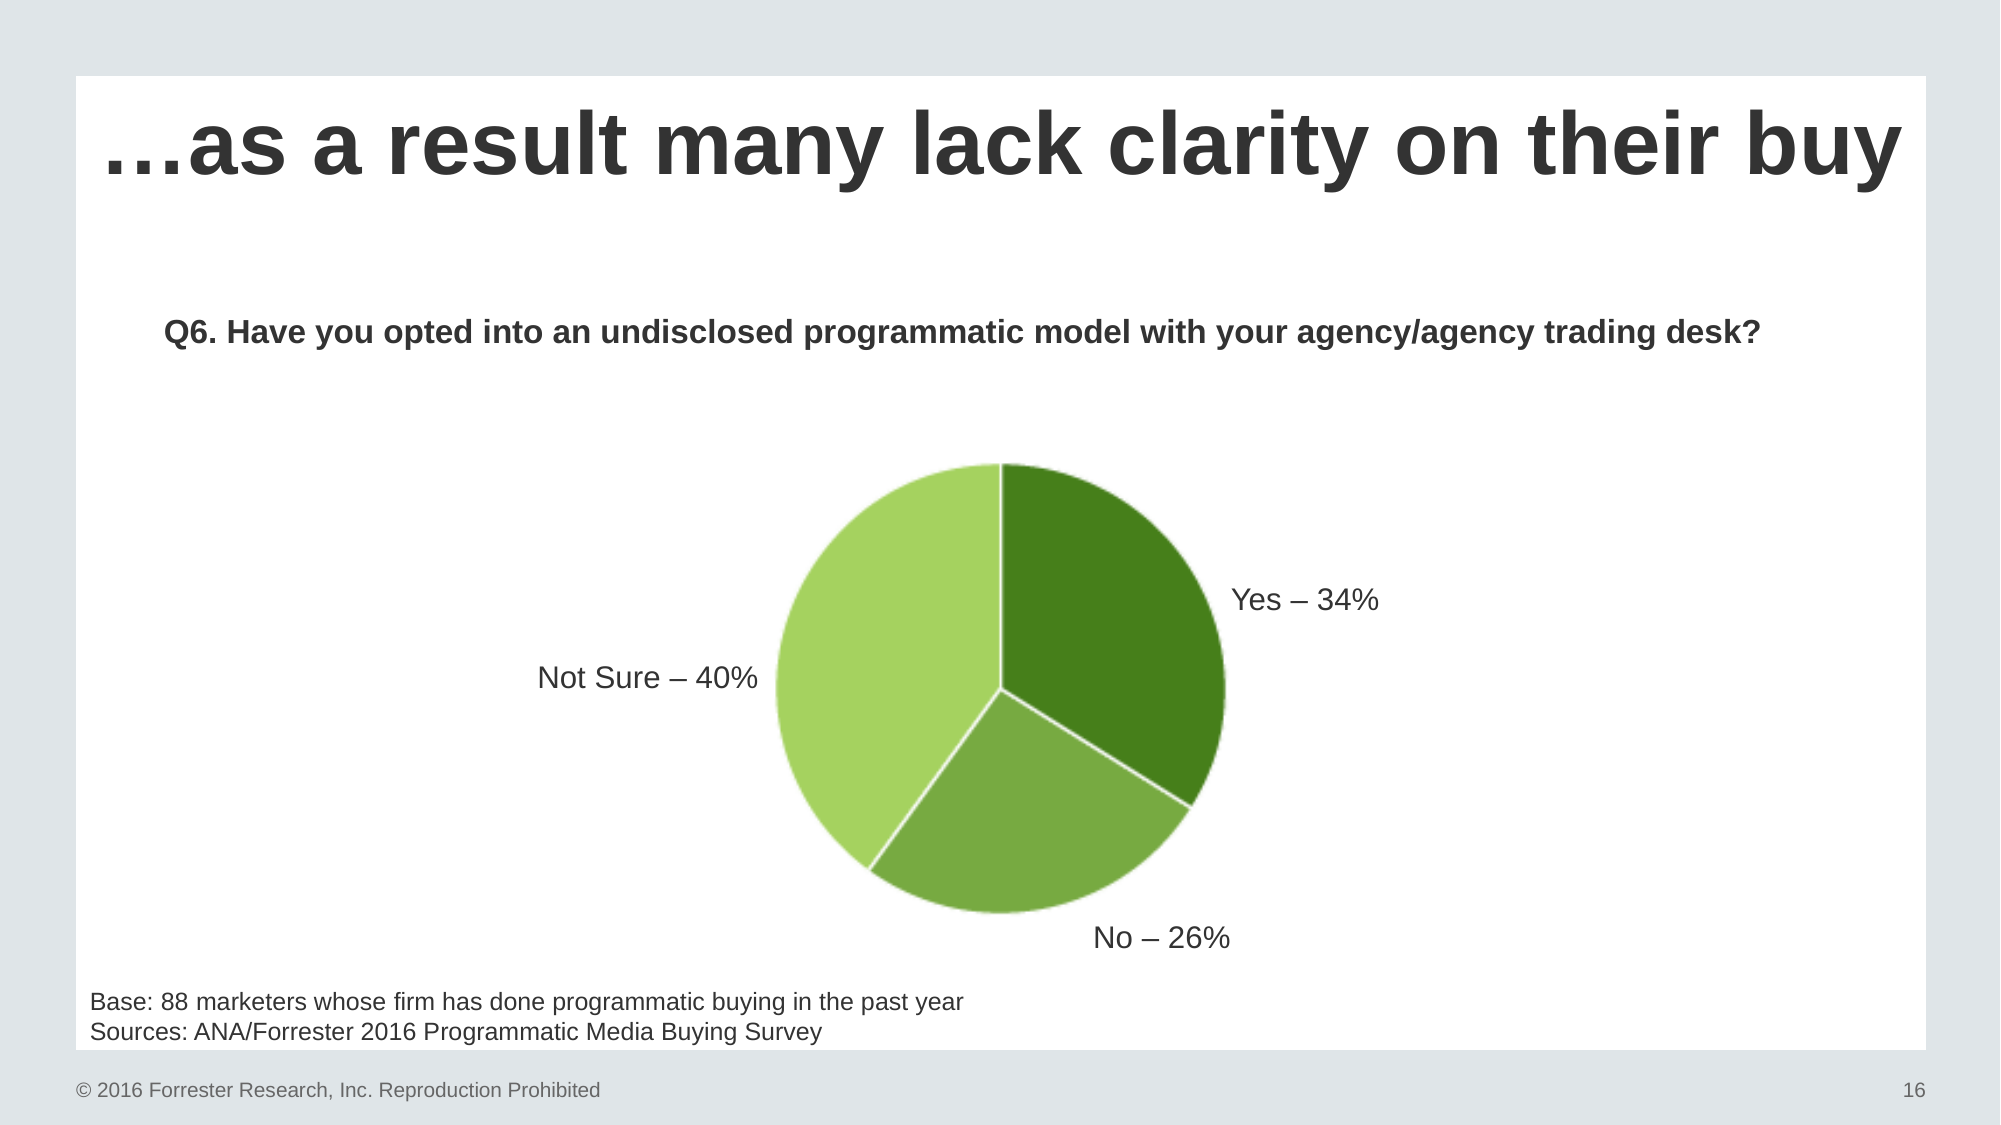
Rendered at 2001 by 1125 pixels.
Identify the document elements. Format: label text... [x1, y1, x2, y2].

text_box Yes – 34% [1236, 579, 1394, 618]
picture [774, 462, 1232, 919]
title …as a result many lack clarity on their buy [99, 97, 1913, 292]
text_box Not Sure – 40% [518, 657, 759, 696]
text_box Q6. Have you opted into an undisclosed programmatic model with your agency/agency trading desk? [149, 309, 1788, 350]
text_box No – 26% [1040, 926, 1231, 956]
text_box Base: 88 marketers whose firm has done programmatic buying in the past year Sources: ANA/Forrester 2016 Programmatic Media Buying Survey [75, 975, 1622, 1053]
